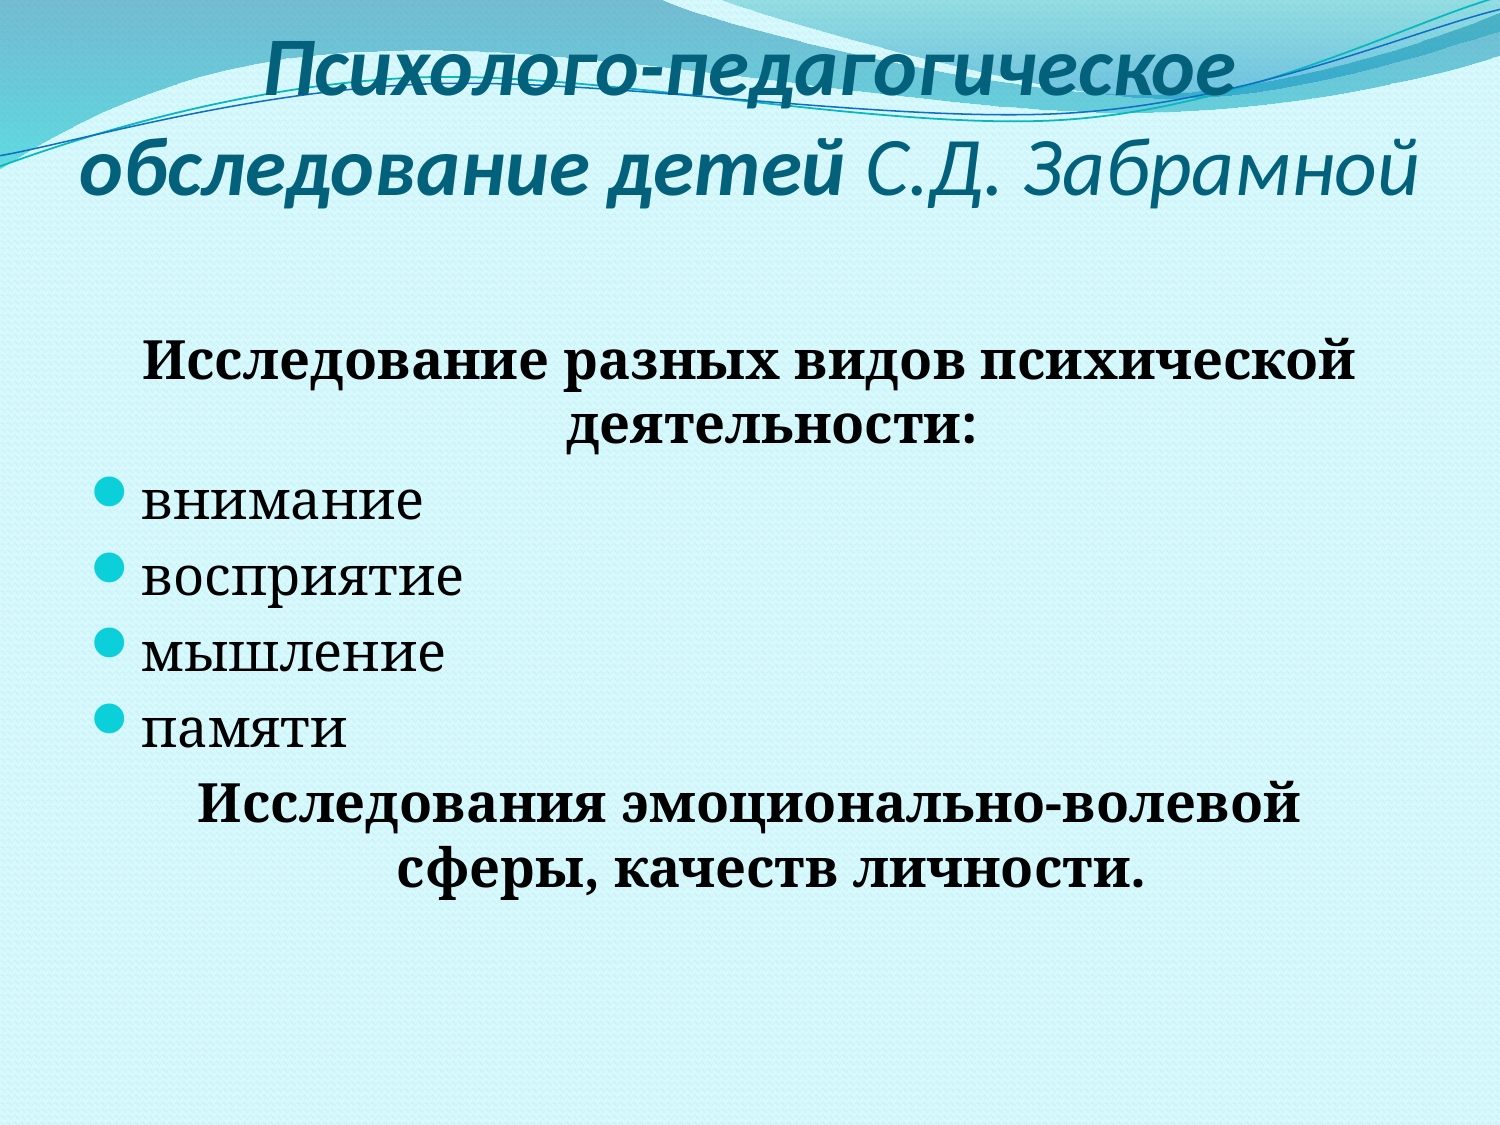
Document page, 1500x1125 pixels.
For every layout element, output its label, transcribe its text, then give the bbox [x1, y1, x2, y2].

title Психолого-педагогическое обследование детей С.Д. Забрамной [74, 0, 1426, 213]
list Исследование разных видов психической деятельности: внимание восприятие мышление памяти Исследования эмоционально-волевой сферы, качеств личности. [74, 317, 1426, 1038]
